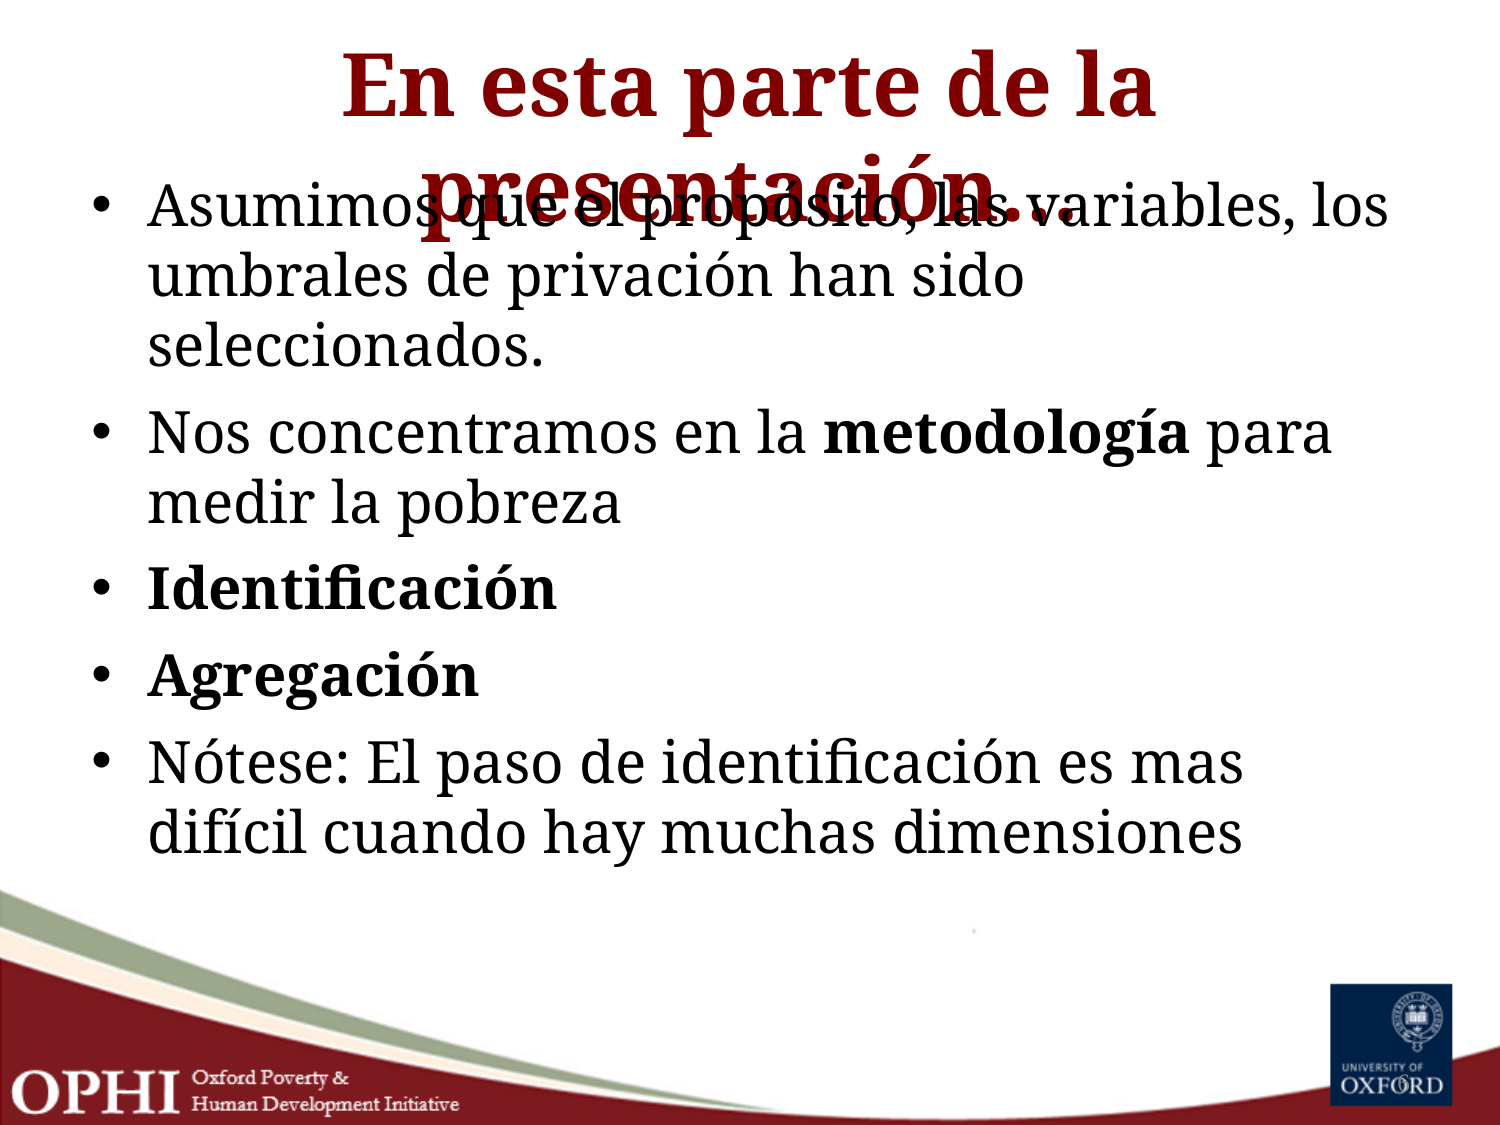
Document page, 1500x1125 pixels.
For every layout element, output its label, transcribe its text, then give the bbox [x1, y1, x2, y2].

slide_number 6 [1382, 1060, 1426, 1104]
picture [0, 0, 1500, 1125]
list Asumimos que el propósito, las variables, los umbrales de privación han sido seleccionados. Nos concentramos en la metodología para medir la pobreza Identificación Agregación Nótese: El paso de identificación es mas difícil cuando hay muchas dimensiones [76, 160, 1427, 904]
title En esta parte de la presentación… [75, 21, 1425, 161]
